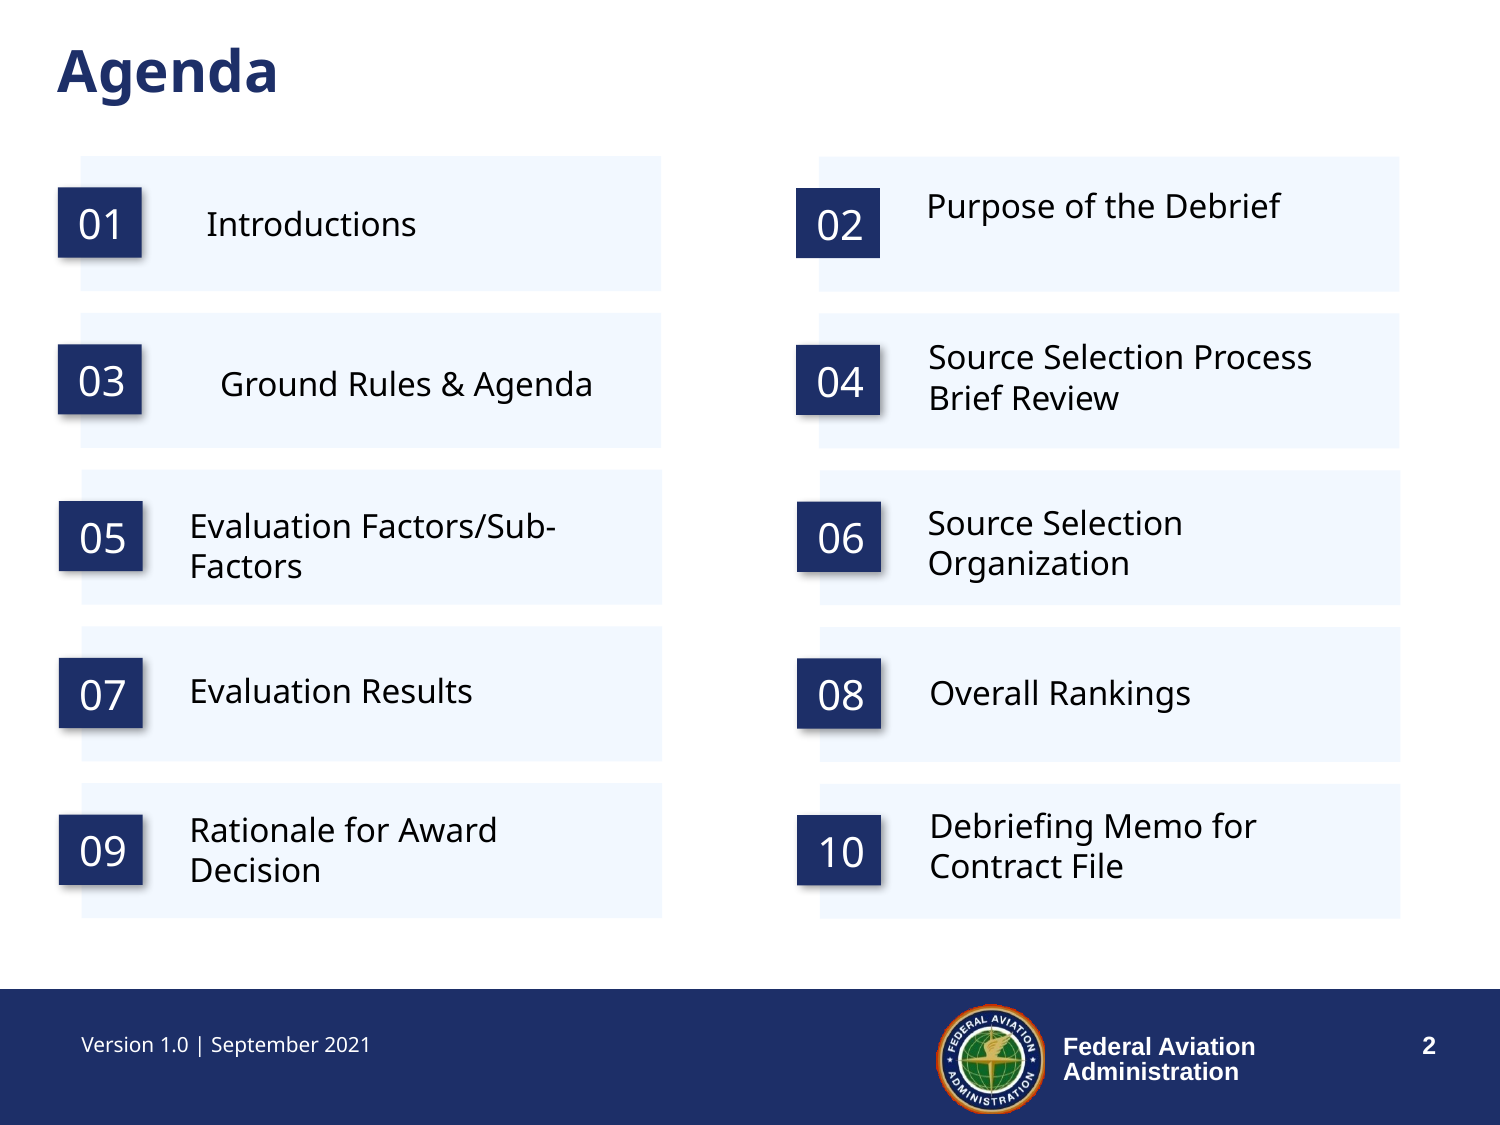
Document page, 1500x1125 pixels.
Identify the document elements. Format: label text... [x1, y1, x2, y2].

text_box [796, 783, 1401, 919]
text_box Version 1.0 | September 2021 [66, 1023, 387, 1064]
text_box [796, 469, 1401, 606]
picture [936, 1004, 1045, 1114]
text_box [58, 469, 663, 605]
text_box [58, 626, 663, 762]
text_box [795, 313, 1400, 449]
text_box Agenda [42, 23, 861, 116]
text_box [58, 782, 663, 919]
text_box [57, 312, 662, 449]
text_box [795, 156, 1400, 292]
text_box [57, 155, 662, 292]
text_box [796, 626, 1401, 763]
